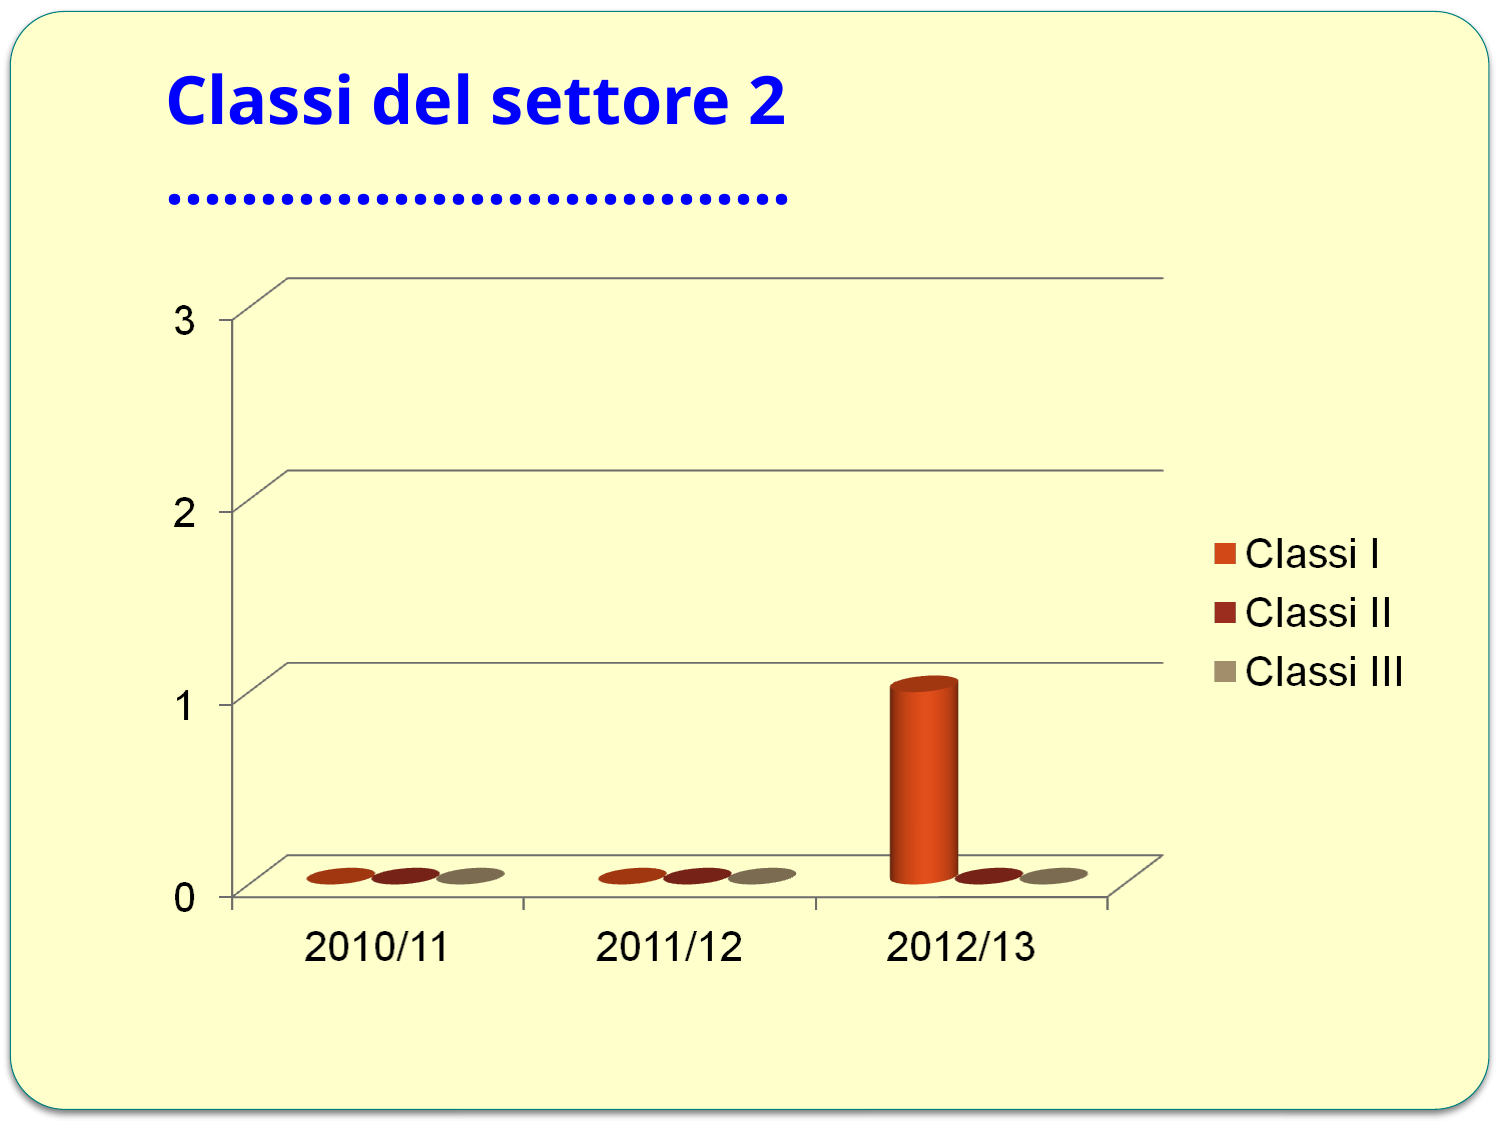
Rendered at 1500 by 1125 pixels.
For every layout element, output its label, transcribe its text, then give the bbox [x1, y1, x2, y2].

title Classi del settore 2 …………………………… [149, 44, 1426, 227]
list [141, 228, 1434, 996]
